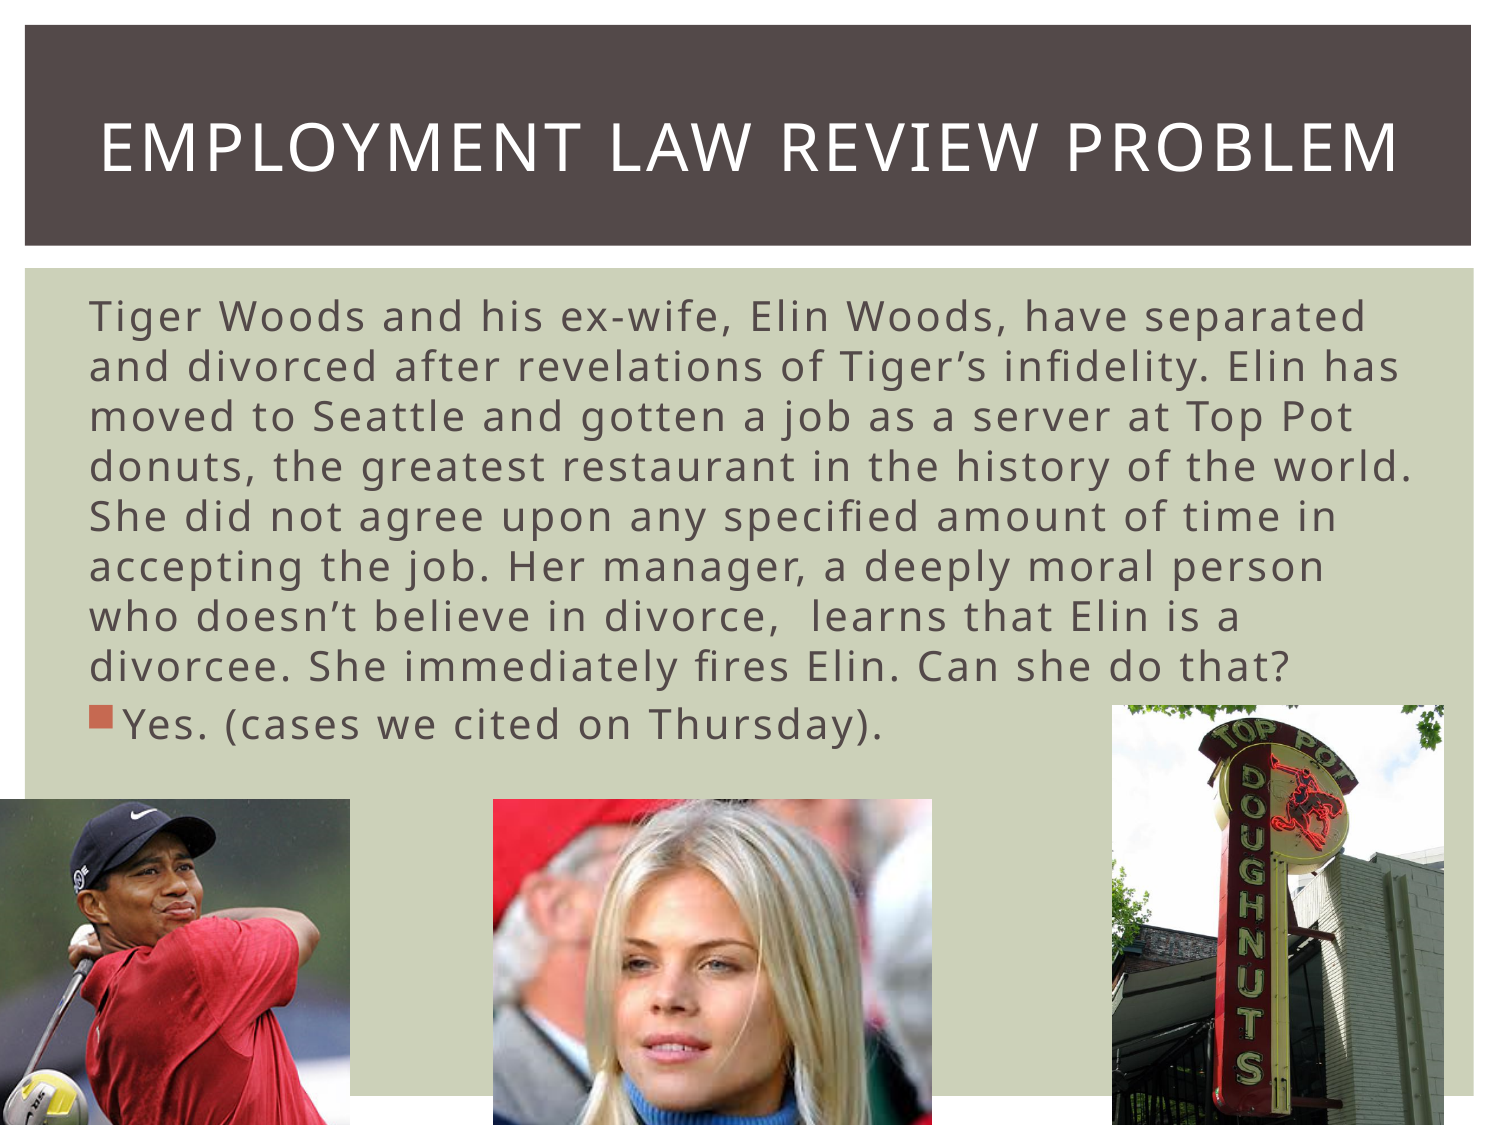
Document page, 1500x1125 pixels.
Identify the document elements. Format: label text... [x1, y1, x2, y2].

picture [1112, 704, 1445, 1125]
list Tiger Woods and his ex-wife, Elin Woods, have separated and divorced after revelations of Tiger’s infidelity. Elin has moved to Seattle and gotten a job as a server at Top Pot donuts, the greatest restaurant in the history of the world. She did not agree upon any specified amount of time in accepting the job. Her manager, a deeply moral person who doesn’t believe in divorce, learns that Elin is a divorcee. She immediately fires Elin. Can she do that? Yes. (cases we cited on Thursday). [62, 281, 1442, 1005]
picture [0, 799, 351, 1125]
picture [493, 799, 932, 1125]
title Employment law review problem [62, 58, 1438, 232]
